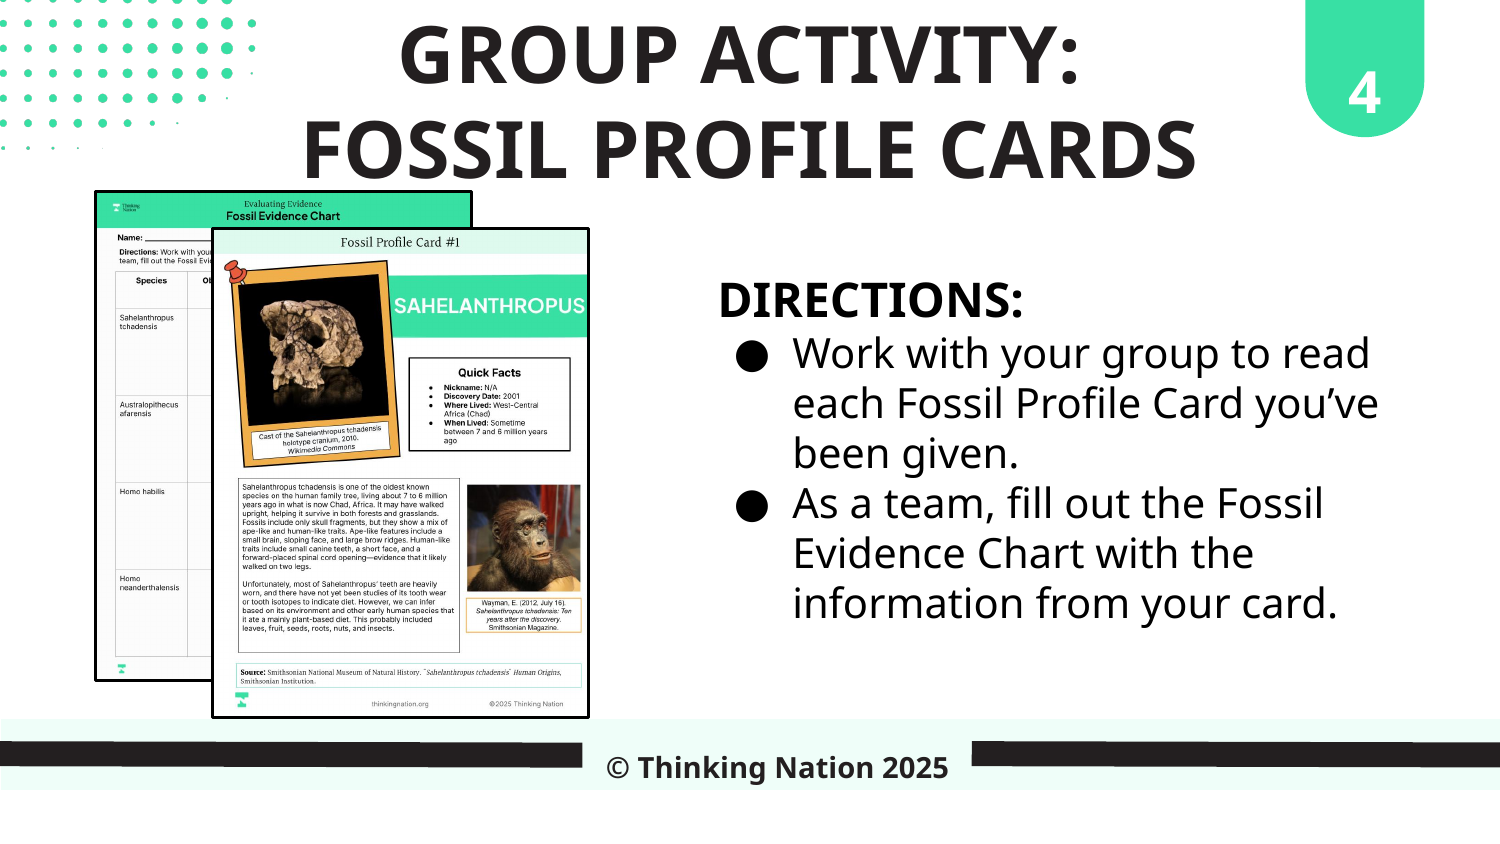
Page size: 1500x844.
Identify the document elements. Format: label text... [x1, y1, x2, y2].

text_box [1300, 0, 1430, 138]
text_box [0, 0, 256, 150]
picture [96, 192, 588, 717]
text_box DIRECTIONS: Work with your group to read each Fossil Profile Card you’ve been given. As a team, fill out the Fossil Evidence Chart with the information from your card. [702, 254, 1409, 684]
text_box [0, 718, 1500, 791]
text_box GROUP ACTIVITY: FOSSIL PROFILE CARDS [156, 4, 1343, 195]
